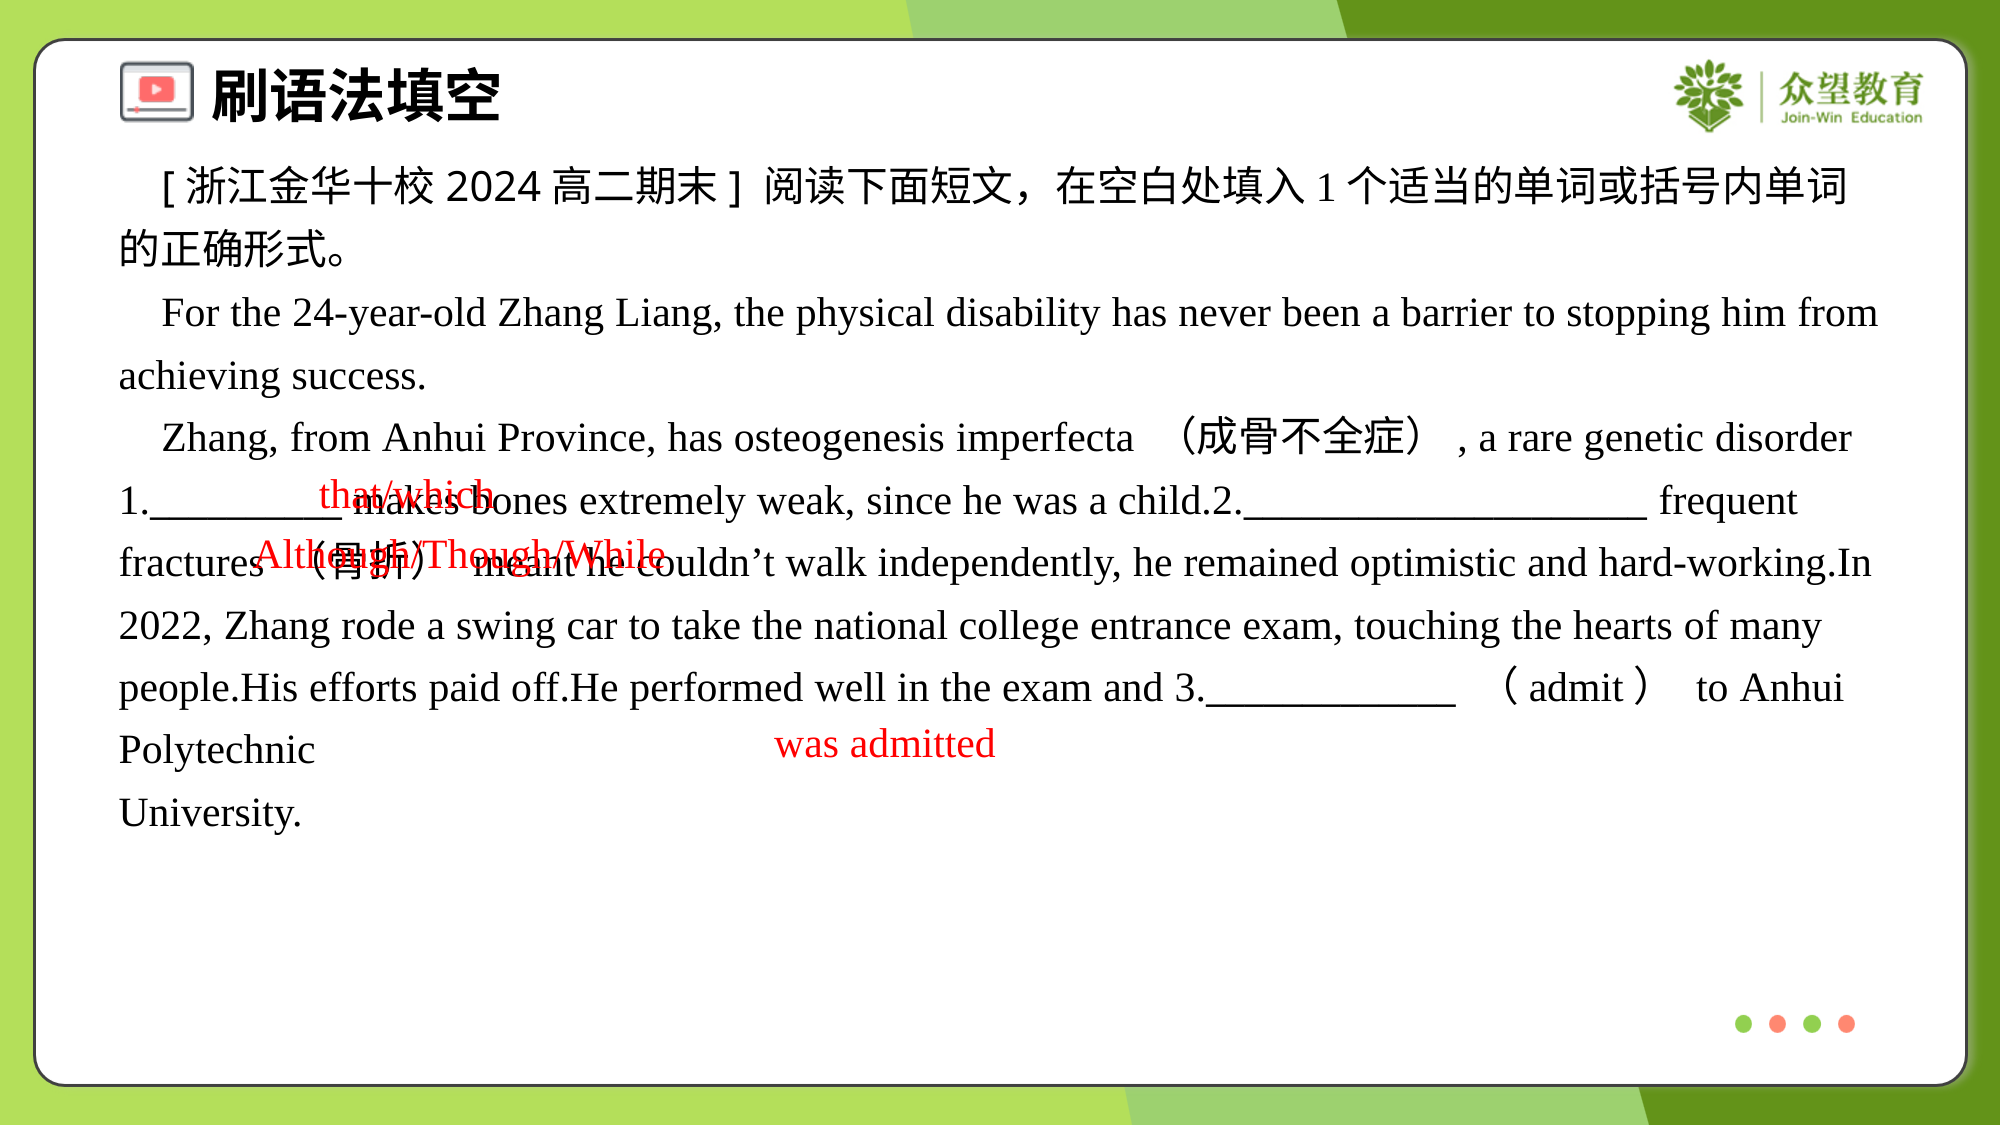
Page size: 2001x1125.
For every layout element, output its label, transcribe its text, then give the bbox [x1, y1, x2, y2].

text_box [浙江金华十校2024高二期末] 阅读下面短文，在空白处填入1个适当的单词或括号内单词的正确形式。 For the 24-year-old Zhang Liang, the physical disability has never been a barrier to stopping him from achieving success. Zhang, from Anhui Province, has osteogenesis imperfecta （成骨不全症）, a rare genetic disorder 1.__________ makes bones extremely weak, since he was a child.2._____________________ frequent fractures （骨折） meant he couldn’t walk independently, he remained optimistic and hard-working.In 2022, Zhang rode a swing car to take the national college entrance exam, touching the hearts of many people.His efforts paid off.He performed well in the exam and 3._____________ （admit） to Anhui Polytechnic University.#1.1.1 [118, 147, 1883, 767]
text_box that/which [314, 453, 500, 512]
text_box was admitted [764, 703, 1006, 761]
text_box Although/Though/While [248, 514, 670, 572]
picture [0, 0, 2000, 1125]
